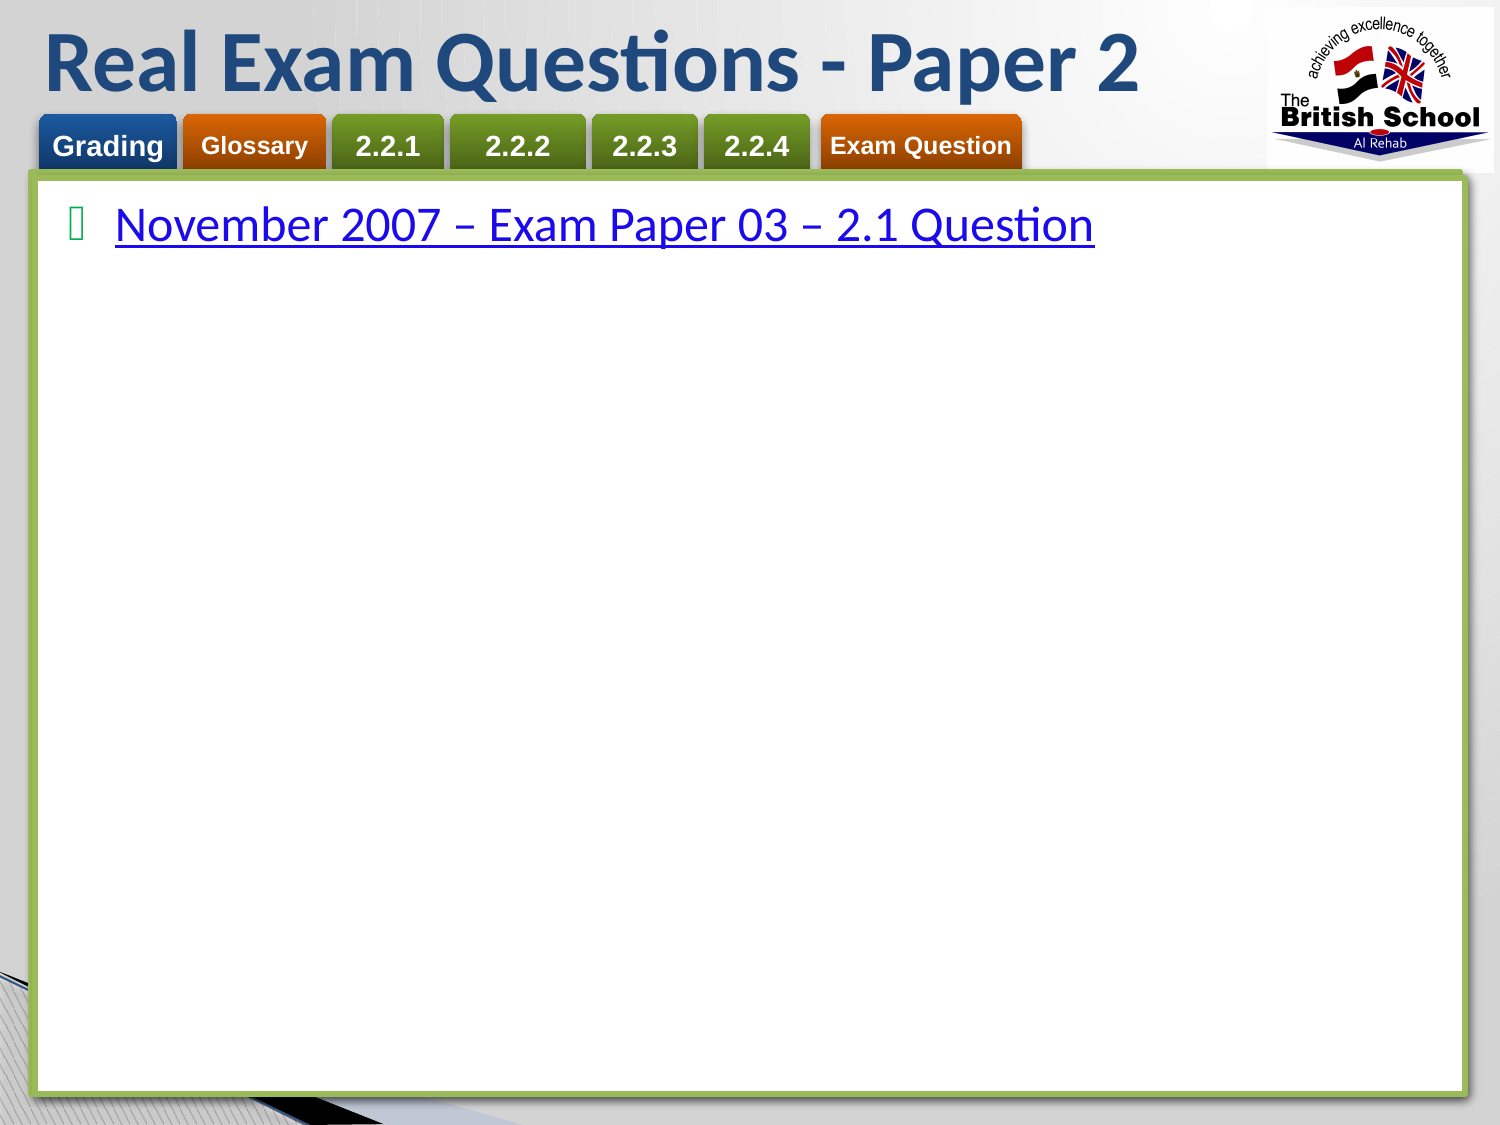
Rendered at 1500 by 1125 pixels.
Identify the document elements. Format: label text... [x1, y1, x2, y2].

picture [1267, 7, 1495, 173]
picture [281, 1114, 303, 1125]
text_box [35, 178, 1465, 1094]
table_header November 2007 – Exam Paper 03 – 2.1 Question [53, 196, 1447, 1047]
title Real Exam Questions - Paper 2 [29, 0, 1282, 118]
